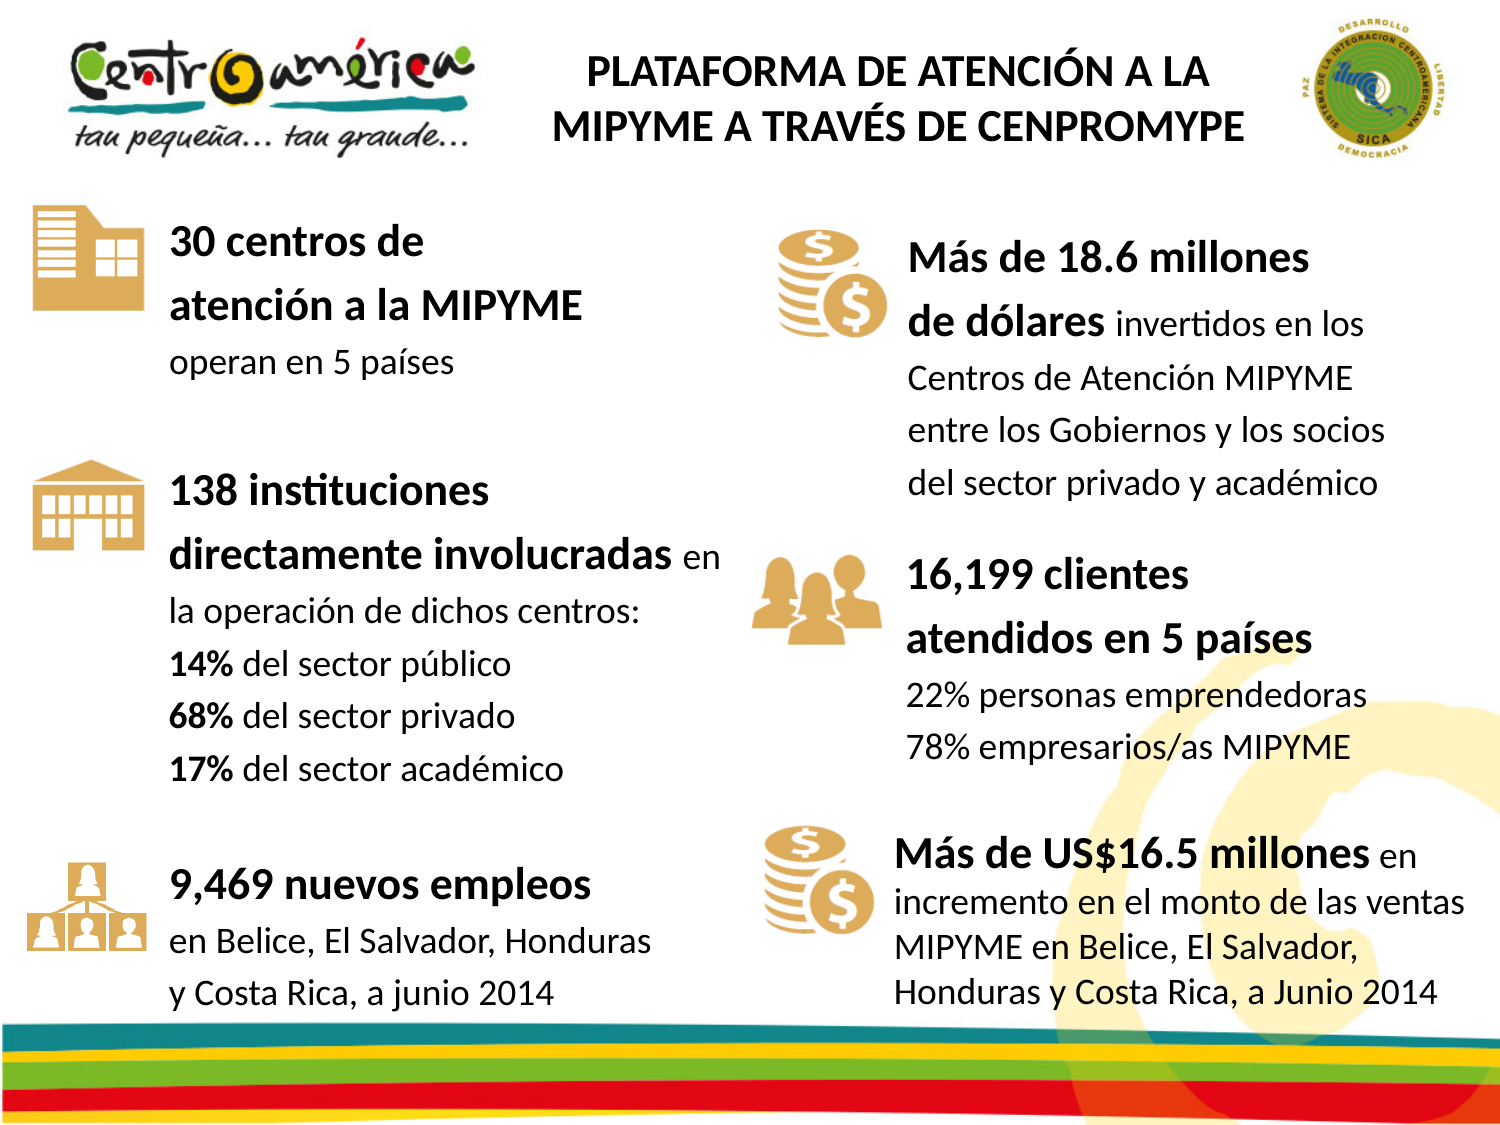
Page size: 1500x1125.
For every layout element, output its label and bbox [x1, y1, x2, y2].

picture [1, 1081, 1500, 1125]
picture [1, 0, 1500, 159]
text_box [0, 159, 1500, 1081]
